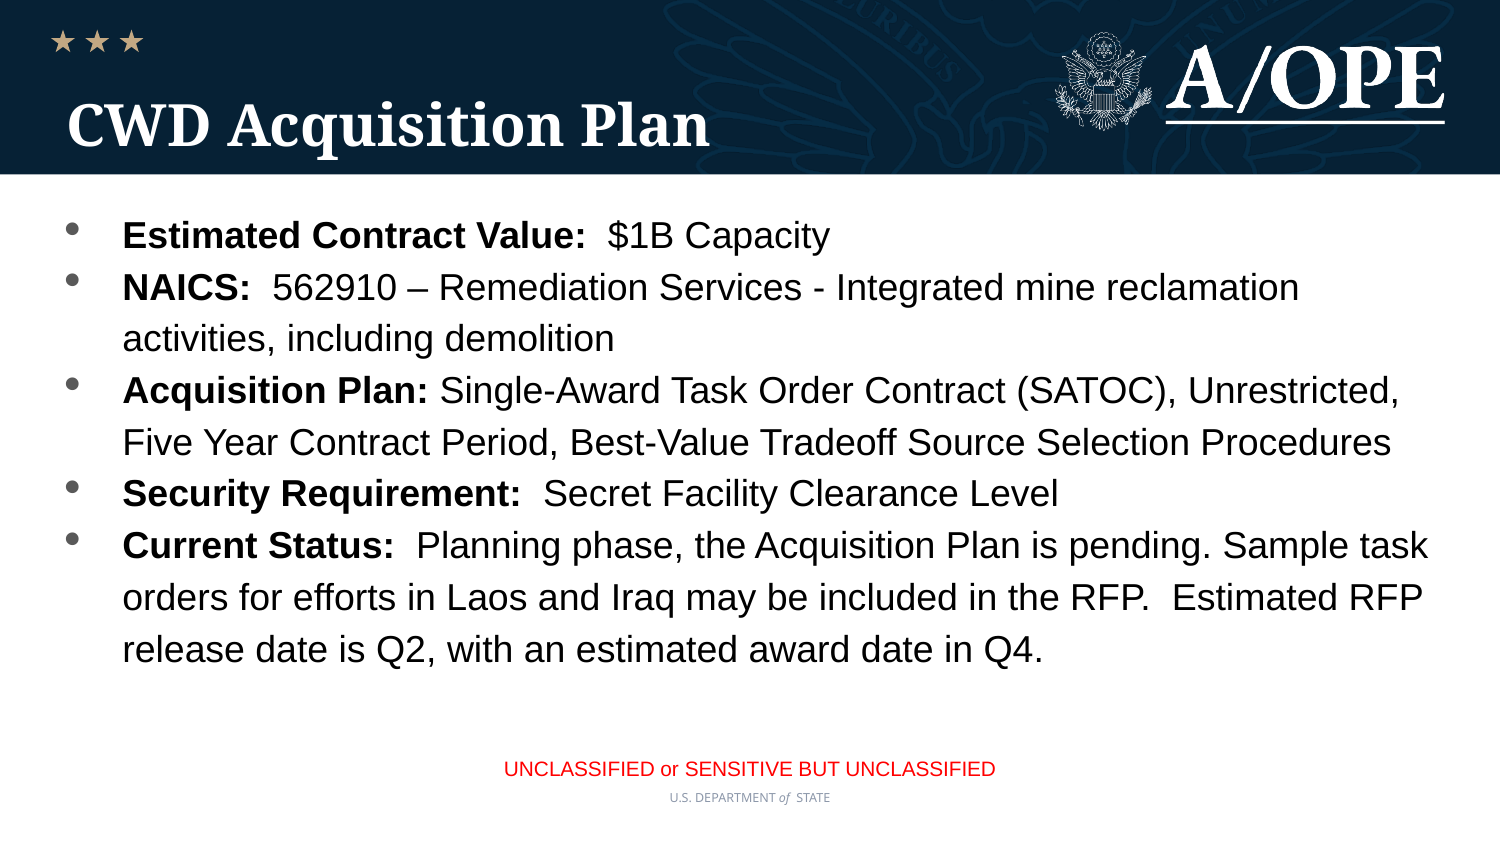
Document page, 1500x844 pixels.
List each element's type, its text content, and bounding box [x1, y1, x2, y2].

title CWD Acquisition Plan [51, 72, 1449, 167]
picture [587, 0, 1500, 174]
list Estimated Contract Value: $1B Capacity NAICS: 562910 – Remediation Services - Integrated mine reclamation activities, including demolition Acquisition Plan: Single-Award Task Order Contract (SATOC), Unrestricted, Five Year Contract Period, Best-Value Tradeoff Source Selection Procedures Security Requirement: Secret Facility Clearance Level Current Status: Planning phase, the Acquisition Plan is pending. Sample task orders for efforts in Laos and Iraq may be included in the RFP. Estimated RFP release date is Q2, with an estimated award date in Q4. [51, 189, 1449, 750]
text_box UNCLASSIFIED or SENSITIVE BUT UNCLASSIFIED [489, 747, 1011, 788]
